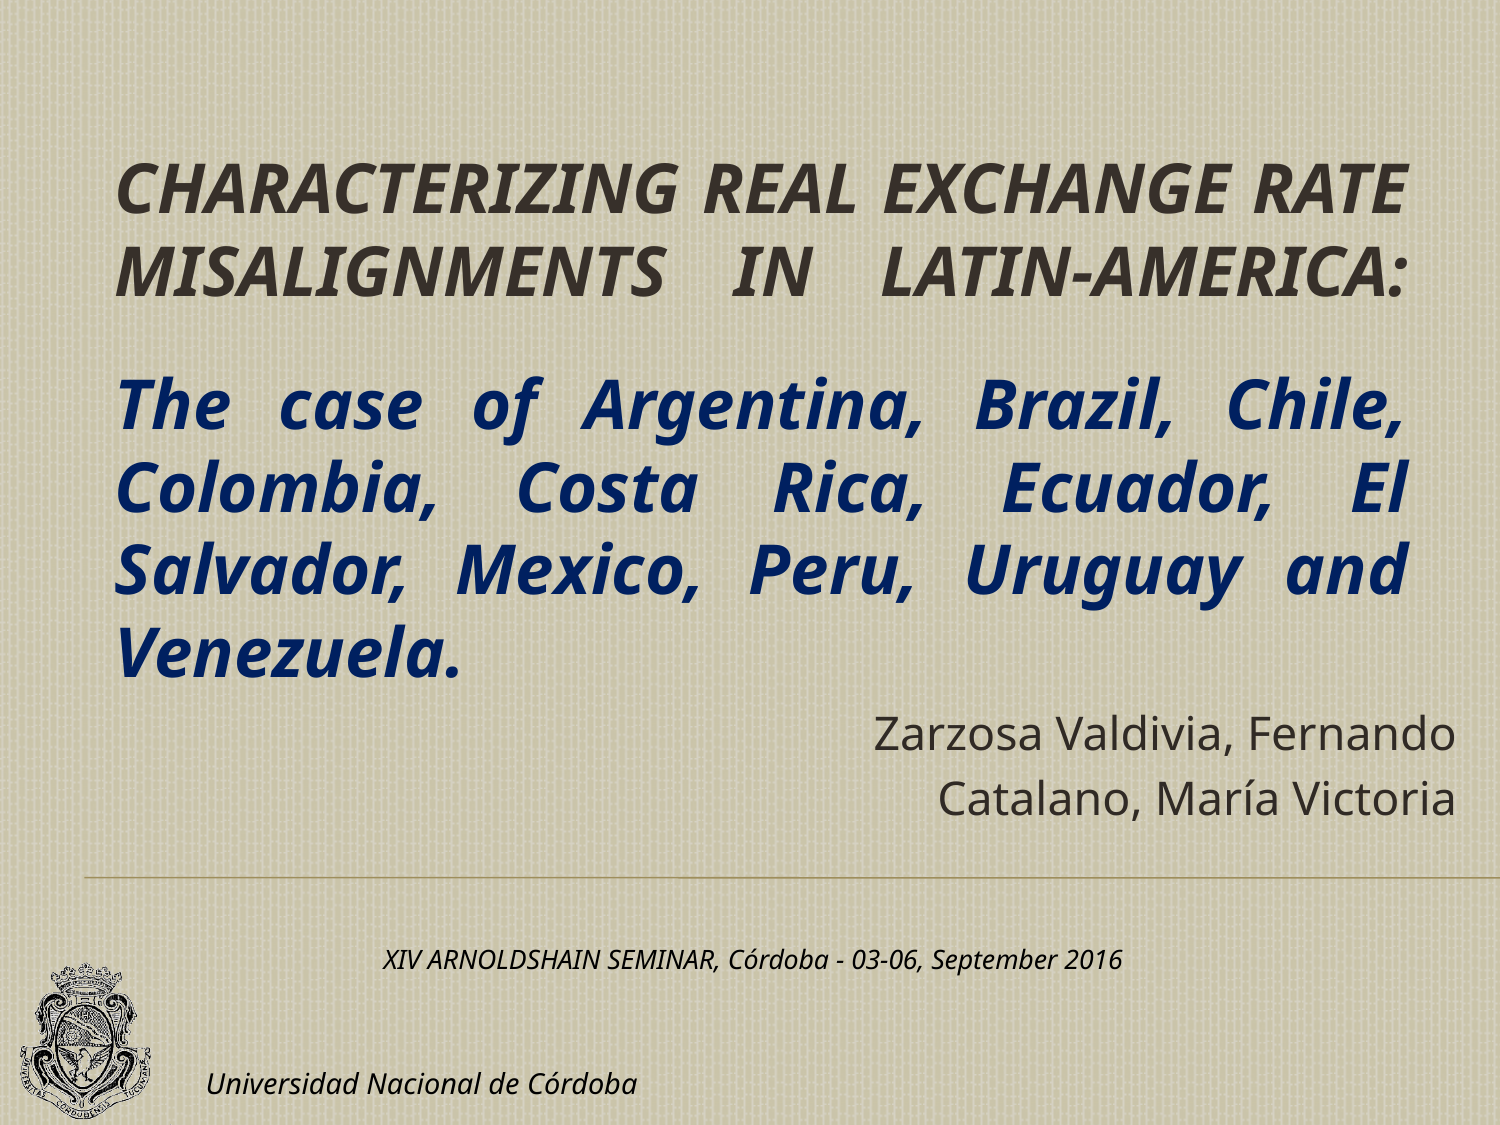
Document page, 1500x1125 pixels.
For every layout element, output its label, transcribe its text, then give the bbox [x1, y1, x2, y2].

table_cell *** [692, 946, 697, 983]
text_box XIV ARNOLDSHAIN SEMINAR, Córdoba - 03-06, September 2016 [0, 905, 1500, 983]
title CHARACTERIZING REAL EXCHANGE RATE MISALIGNMENTS IN LATIN-AMERICA: The case of Argentina, Brazil, Chile, Colombia, Costa Rica, Ecuador, El Salvador, Mexico, Peru, Uruguay and Venezuela. [100, 137, 1425, 716]
subtitle Zarzosa Valdivia, Fernando Catalano, María Victoria [844, 680, 1472, 832]
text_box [0, 940, 692, 1125]
